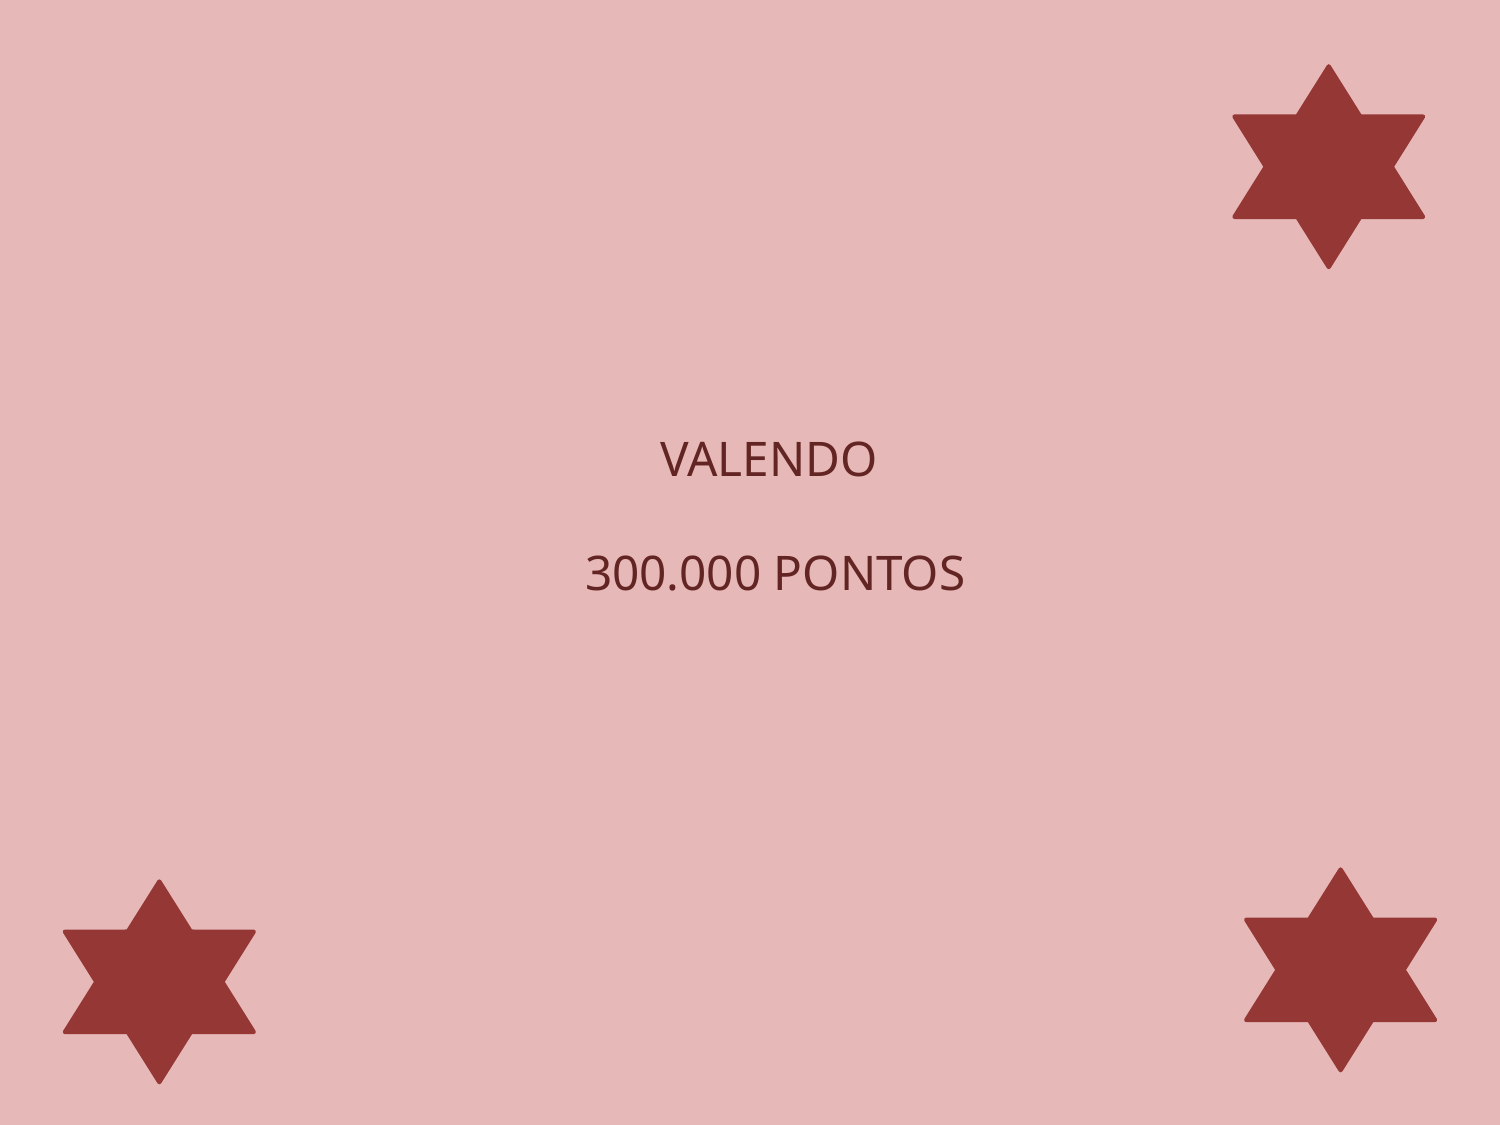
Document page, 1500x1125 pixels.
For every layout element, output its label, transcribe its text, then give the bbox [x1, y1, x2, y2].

text_box [63, 879, 256, 1085]
text_box [1232, 64, 1425, 270]
text_box [1244, 867, 1437, 1073]
title VALENDO 300.000 PONTOS [100, 420, 1451, 609]
